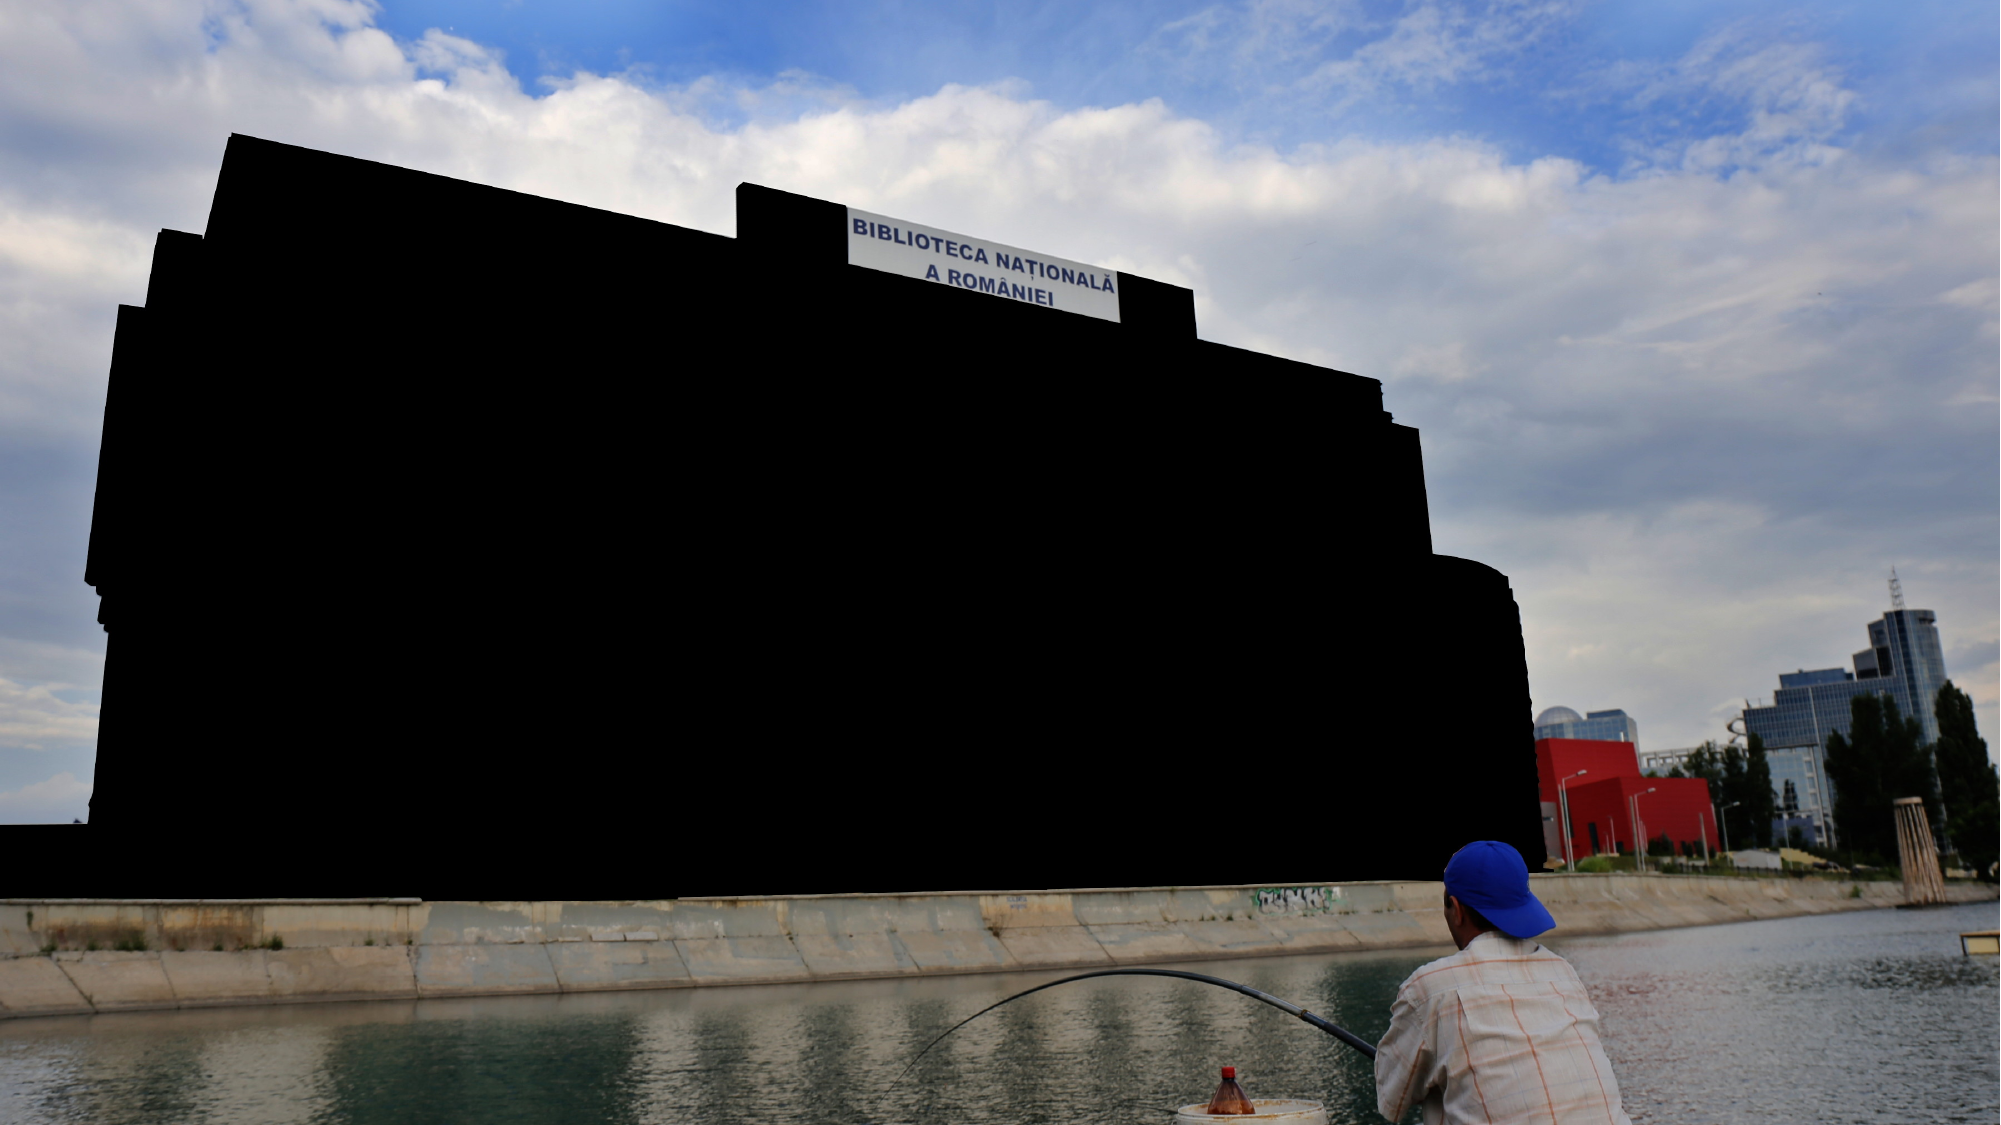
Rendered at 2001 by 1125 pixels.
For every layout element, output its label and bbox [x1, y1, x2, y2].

list [0, 0, 2000, 1125]
